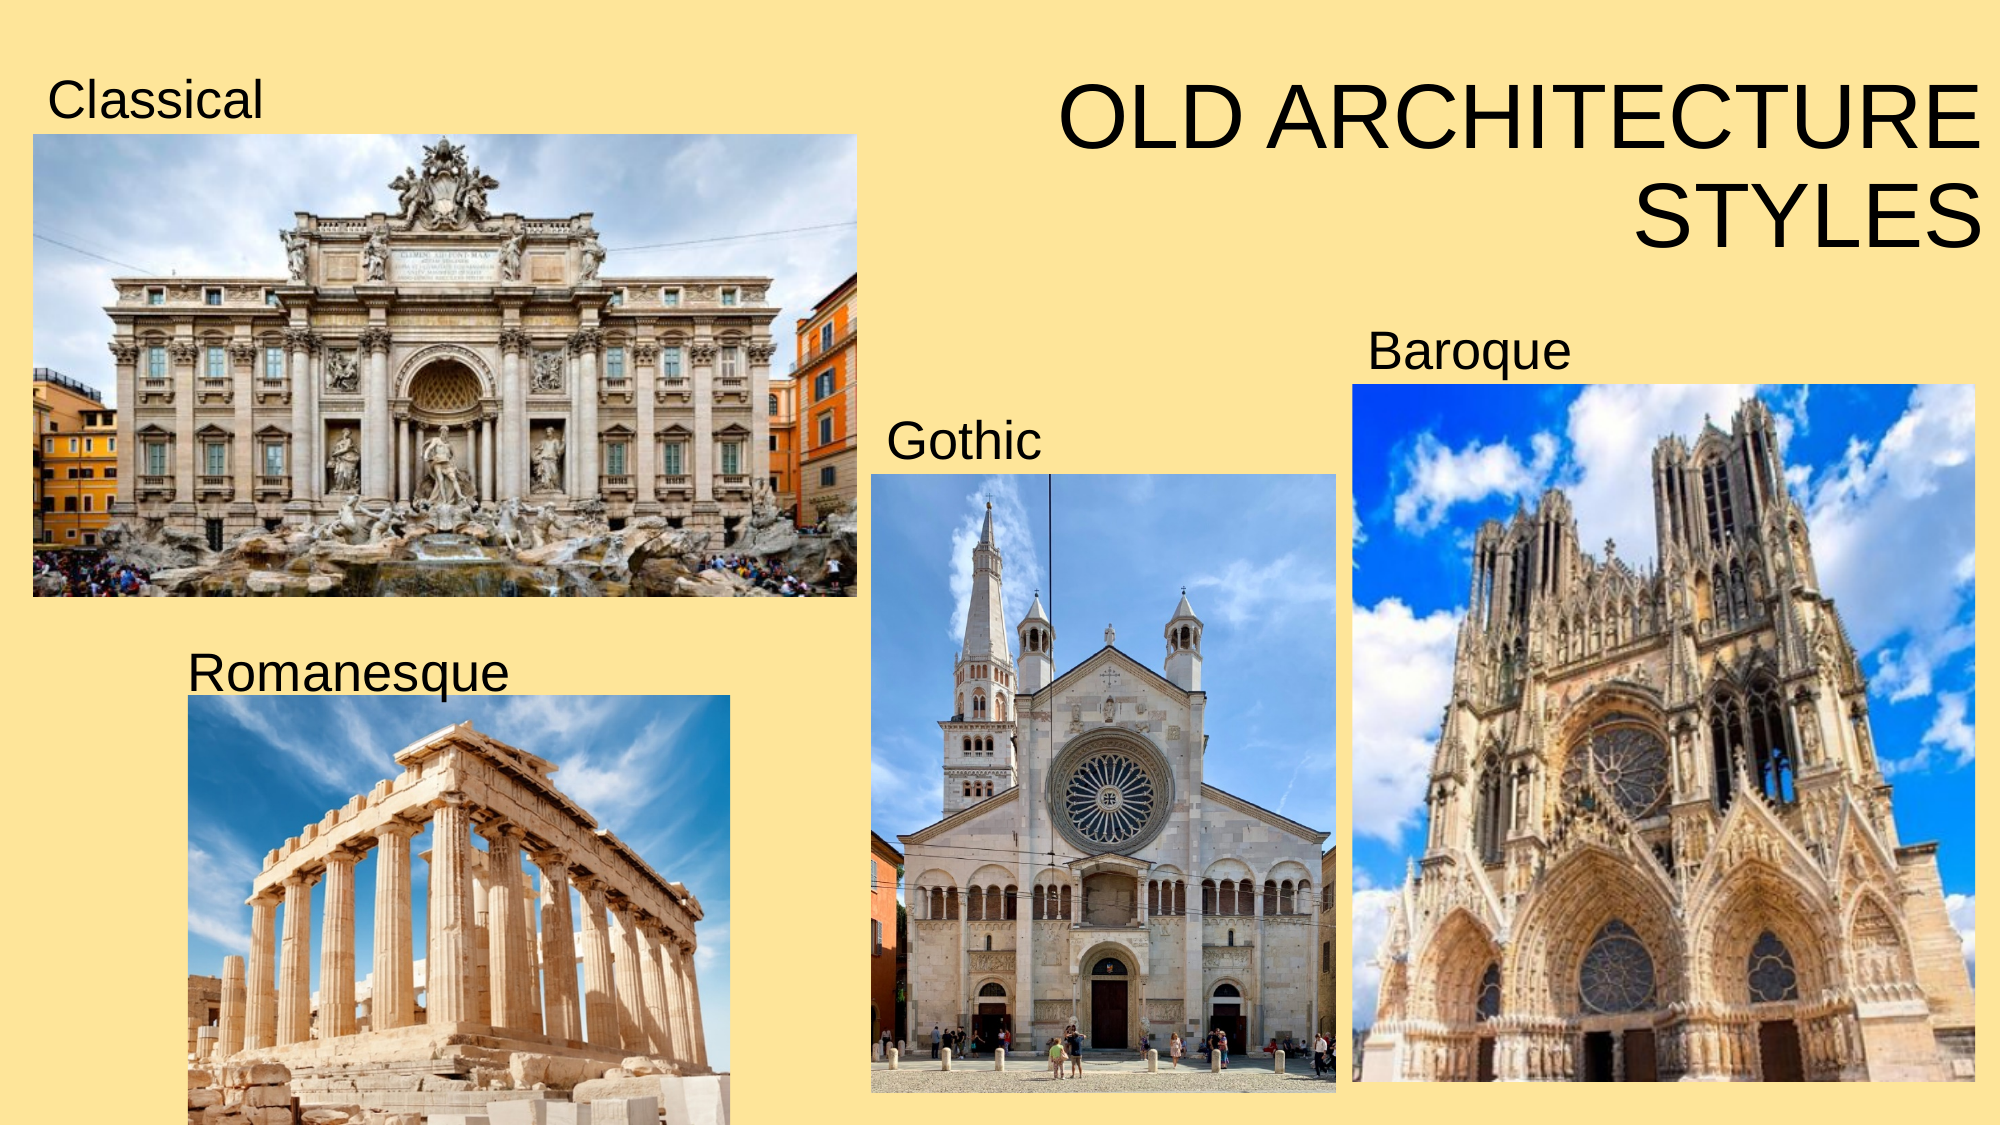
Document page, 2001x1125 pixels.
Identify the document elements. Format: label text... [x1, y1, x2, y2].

text_box Gothic [871, 397, 1267, 472]
picture [187, 695, 731, 1125]
picture [1352, 384, 1976, 1082]
text_box Baroque [1352, 307, 1748, 383]
text_box Romanesque [172, 629, 569, 784]
picture [32, 134, 857, 597]
picture [870, 474, 1336, 1094]
text_box Classical [33, 56, 429, 132]
title OLD ARCHITECTURE STYLES [915, 59, 2000, 278]
